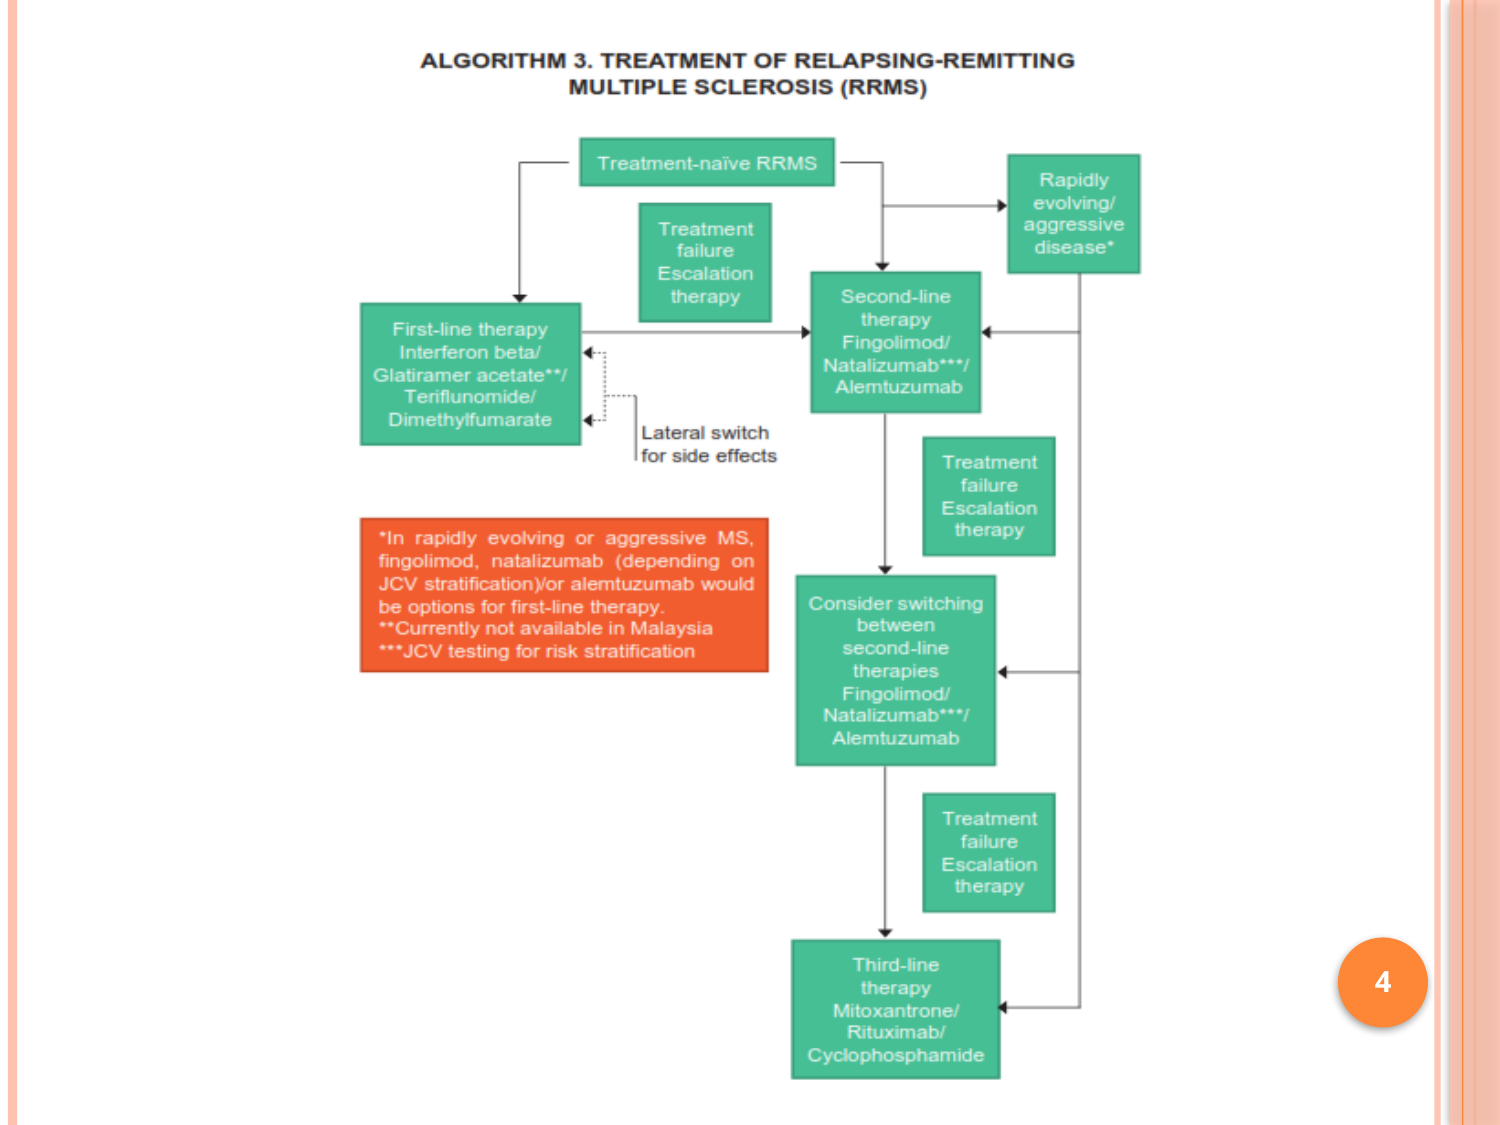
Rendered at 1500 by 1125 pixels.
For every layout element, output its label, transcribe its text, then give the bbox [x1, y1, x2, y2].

picture [335, 47, 1164, 1093]
slide_number 4 [1333, 940, 1434, 1027]
